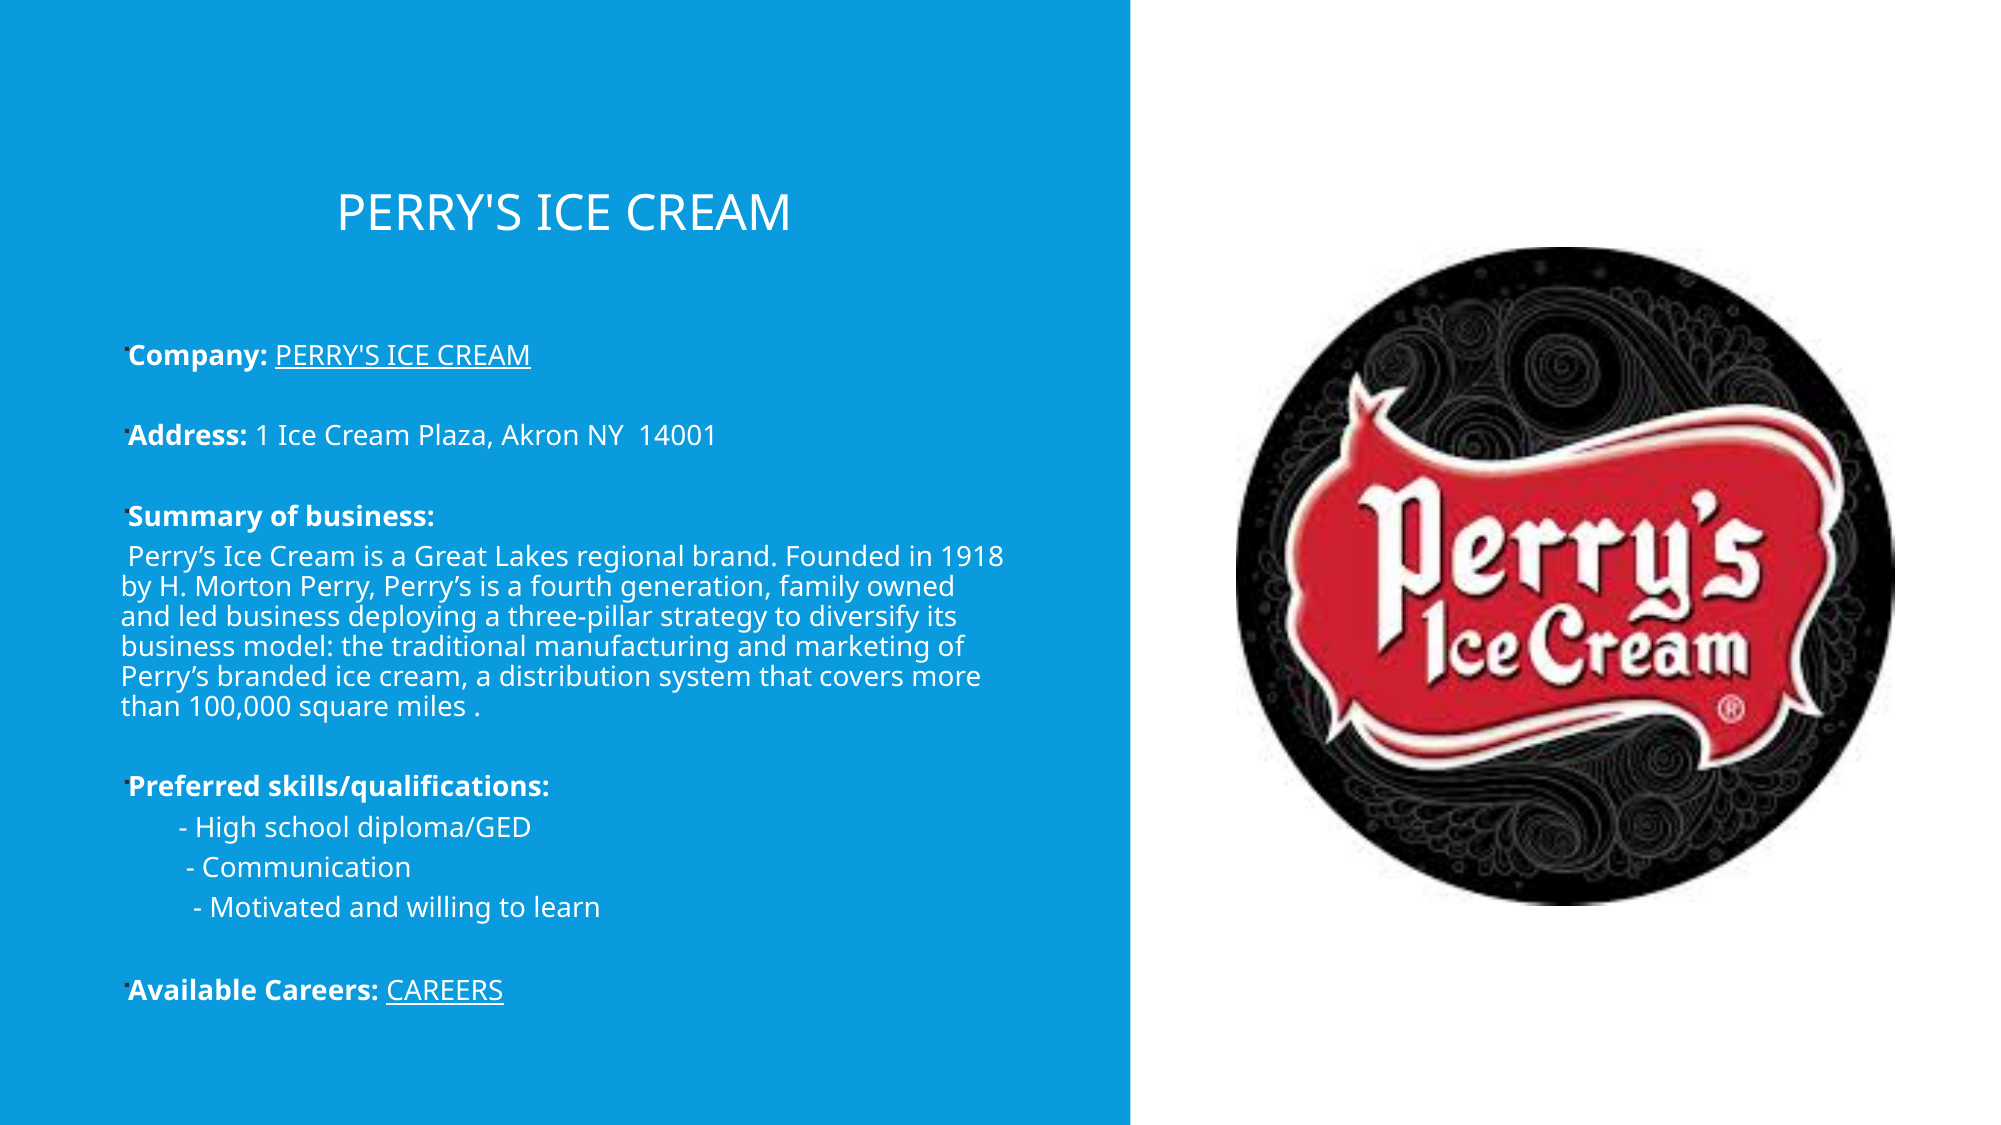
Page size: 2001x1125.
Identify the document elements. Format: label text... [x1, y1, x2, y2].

title PeRRY'S ICE CREAM [105, 133, 1024, 297]
text_box [1129, 0, 2000, 1125]
text_box Company: PERRY'S ICE CREAM Address: 1 Ice Cream Plaza, Akron NY 14001 Summary of business: Perry’s Ice Cream is a Great Lakes regional brand. Founded in 1918 by H. Morton Perry, Perry’s is a fourth generation, family owned and led business deploying a three-pillar strategy to diversify its business model: the traditional manufacturing and marketing of Perry’s branded ice cream, a distribution system that covers more than 100,000 square miles . Preferred skills/qualifications: - High school diploma/GED - Communication - Motivated and willing to learn Available Careers: CAREERS [105, 329, 1024, 1020]
picture [1235, 247, 1895, 907]
text_box [0, 0, 1129, 1125]
